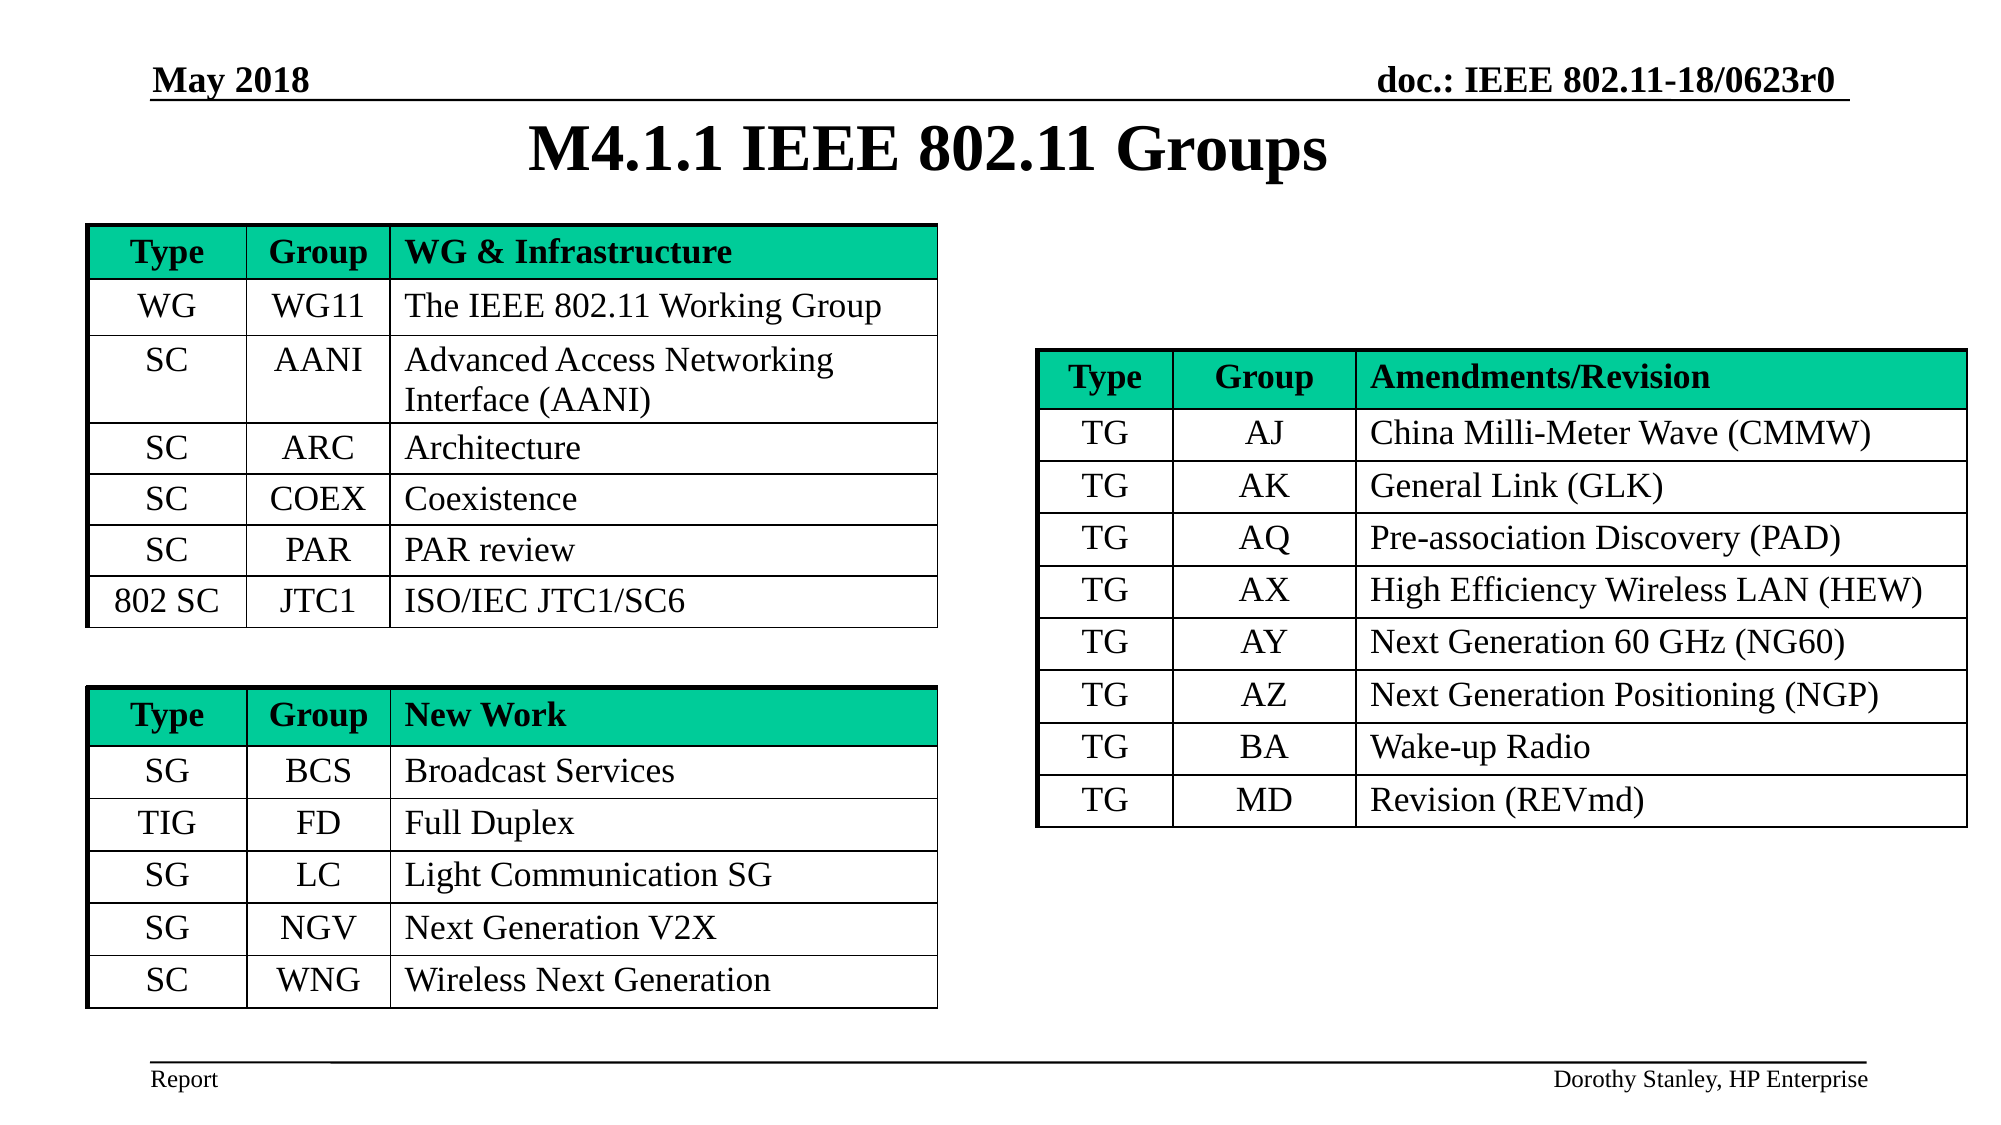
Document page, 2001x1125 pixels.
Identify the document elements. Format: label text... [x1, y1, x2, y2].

table_cell COEX [247, 475, 389, 524]
table_cell LC [248, 852, 390, 902]
table_cell SC [90, 956, 246, 1007]
table_cell SC [90, 336, 246, 422]
table_header Group [248, 690, 390, 745]
table_cell Light Communication SG [391, 852, 937, 902]
table_header New Work [391, 690, 937, 745]
table_cell SC [90, 424, 246, 473]
table_cell TG [1040, 776, 1172, 826]
table_cell Wake-up Radio [1357, 724, 1966, 774]
table_cell WNG [248, 956, 390, 1007]
table_cell Revision (REVmd) [1357, 776, 1966, 826]
table_cell Next Generation 60 GHz (NG60) [1357, 619, 1966, 669]
table_cell AJ [1174, 410, 1355, 460]
table_cell Full Duplex [391, 799, 937, 850]
table_cell General Link (GLK) [1357, 462, 1966, 512]
table_cell ARC [247, 424, 389, 473]
table_cell SG [90, 904, 246, 955]
table_cell Next Generation Positioning (NGP) [1357, 671, 1966, 722]
table_cell BA [1174, 724, 1355, 774]
table_cell BCS [248, 747, 390, 798]
table_cell JTC1 [247, 577, 389, 627]
table_cell 802 SC [90, 577, 246, 627]
table_header Type [1040, 352, 1172, 408]
table_header Type [90, 690, 246, 745]
table_cell The IEEE 802.11 Working Group [391, 280, 937, 335]
table_cell China Milli-Meter Wave (CMMW) [1357, 410, 1966, 460]
title M4.1.1 IEEE 802.11 Groups [356, 105, 1519, 181]
table_cell SG [90, 852, 246, 902]
table_header Group [247, 227, 389, 278]
table_cell AY [1174, 619, 1355, 669]
table_cell TG [1040, 410, 1172, 460]
table_cell SC [90, 526, 246, 575]
table_cell Next Generation V2X [391, 904, 937, 955]
table_header Amendments/Revision [1357, 352, 1966, 408]
table_cell AANI [247, 336, 389, 422]
table_cell TIG [90, 799, 246, 850]
table_cell TG [1040, 514, 1172, 565]
table_cell TG [1040, 671, 1172, 722]
table_cell Architecture [391, 424, 937, 473]
table_header Group [1174, 352, 1355, 408]
table_cell High Efficiency Wireless LAN (HEW) [1357, 567, 1966, 617]
table_cell SC [90, 475, 246, 524]
table_cell TG [1040, 724, 1172, 774]
table_cell MD [1174, 776, 1355, 826]
table_header WG & Infrastructure [391, 227, 937, 278]
table_cell Coexistence [391, 475, 937, 524]
table_cell ISO/IEC JTC1/SC6 [391, 577, 937, 627]
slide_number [152, 54, 406, 101]
table_cell AQ [1174, 514, 1355, 565]
table_cell FD [248, 799, 390, 850]
table_cell Wireless Next Generation [391, 956, 937, 1007]
table_cell Pre-association Discovery (PAD) [1357, 514, 1966, 565]
table_cell Advanced Access Networking Interface (AANI) [391, 336, 937, 422]
table_cell AK [1174, 462, 1355, 512]
table_cell SG [90, 747, 246, 798]
table_cell PAR review [391, 526, 937, 575]
table_cell WG [90, 280, 246, 335]
table_cell AX [1174, 567, 1355, 617]
table_cell TG [1040, 462, 1172, 512]
table_cell TG [1040, 619, 1172, 669]
table_cell PAR [247, 526, 389, 575]
table_cell Broadcast Services [391, 747, 937, 798]
table_cell AZ [1174, 671, 1355, 722]
table_header Type [90, 227, 246, 278]
table_cell WG11 [247, 280, 389, 335]
table_cell TG [1040, 567, 1172, 617]
table_cell NGV [248, 904, 390, 955]
footer Dorothy Stanley, HP Enterprise [1512, 1061, 1869, 1093]
